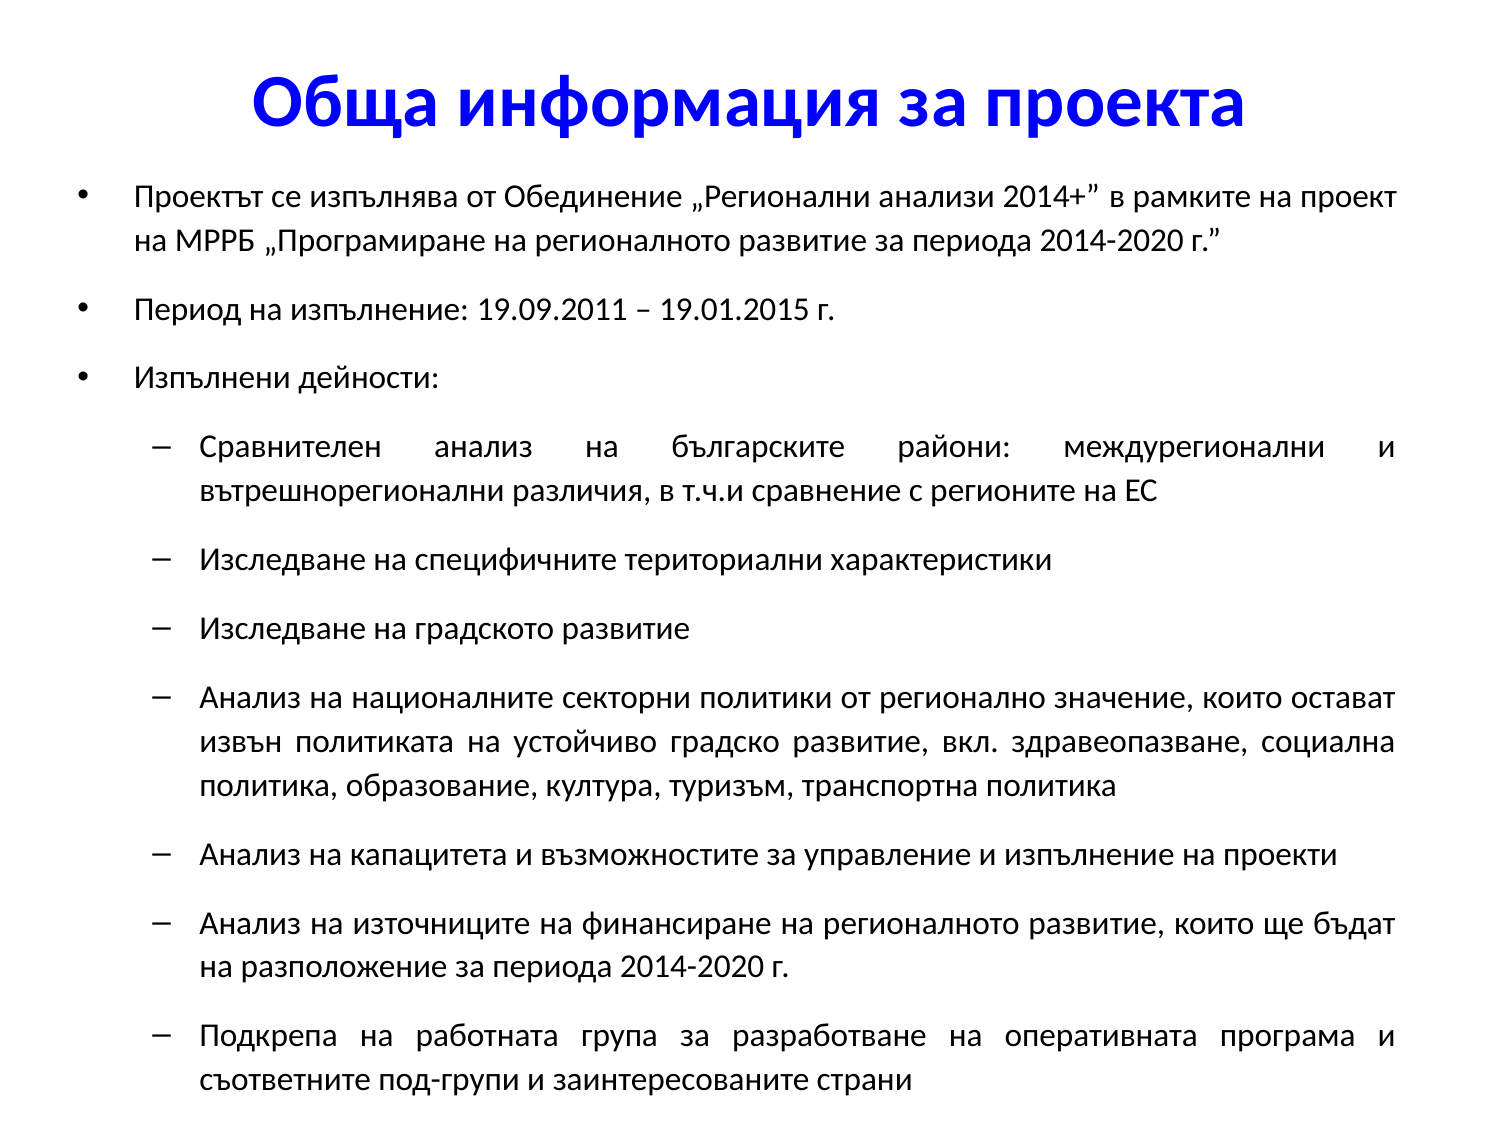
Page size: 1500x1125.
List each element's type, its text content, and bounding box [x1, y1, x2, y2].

title Обща информация за проекта [75, 24, 1425, 168]
list Проектът се изпълнява от Обединение „Регионални анализи 2014+” в рамките на проект на МРРБ „Програмиране на регионалното развитие за периода 2014-2020 г.” Период на изпълнение: 19.09.2011 – 19.01.2015 г. Изпълнени дейности: Сравнителен анализ на българските райони: междурегионални и вътрешнорегионални различия, в т.ч.и сравнение с регионите на ЕС Изследване на специфичните териториални характеристики Изследване на градското развитие Анализ на националните секторни политики от регионално значение, които остават извън политиката на устойчиво градско развитие, вкл. здравеопазване, социална политика, образование, култура, туризъм, транспортна политика Анализ на капацитета и възможностите за управление и изпълнение на проекти Анализ на източниците на финансиране на регионалното развитие, които ще бъдат на разположение за периода 2014-2020 г. Подкрепа на работната група за разработване на оперативната програма и съответните под-групи и заинтересованите страни [62, 162, 1413, 943]
